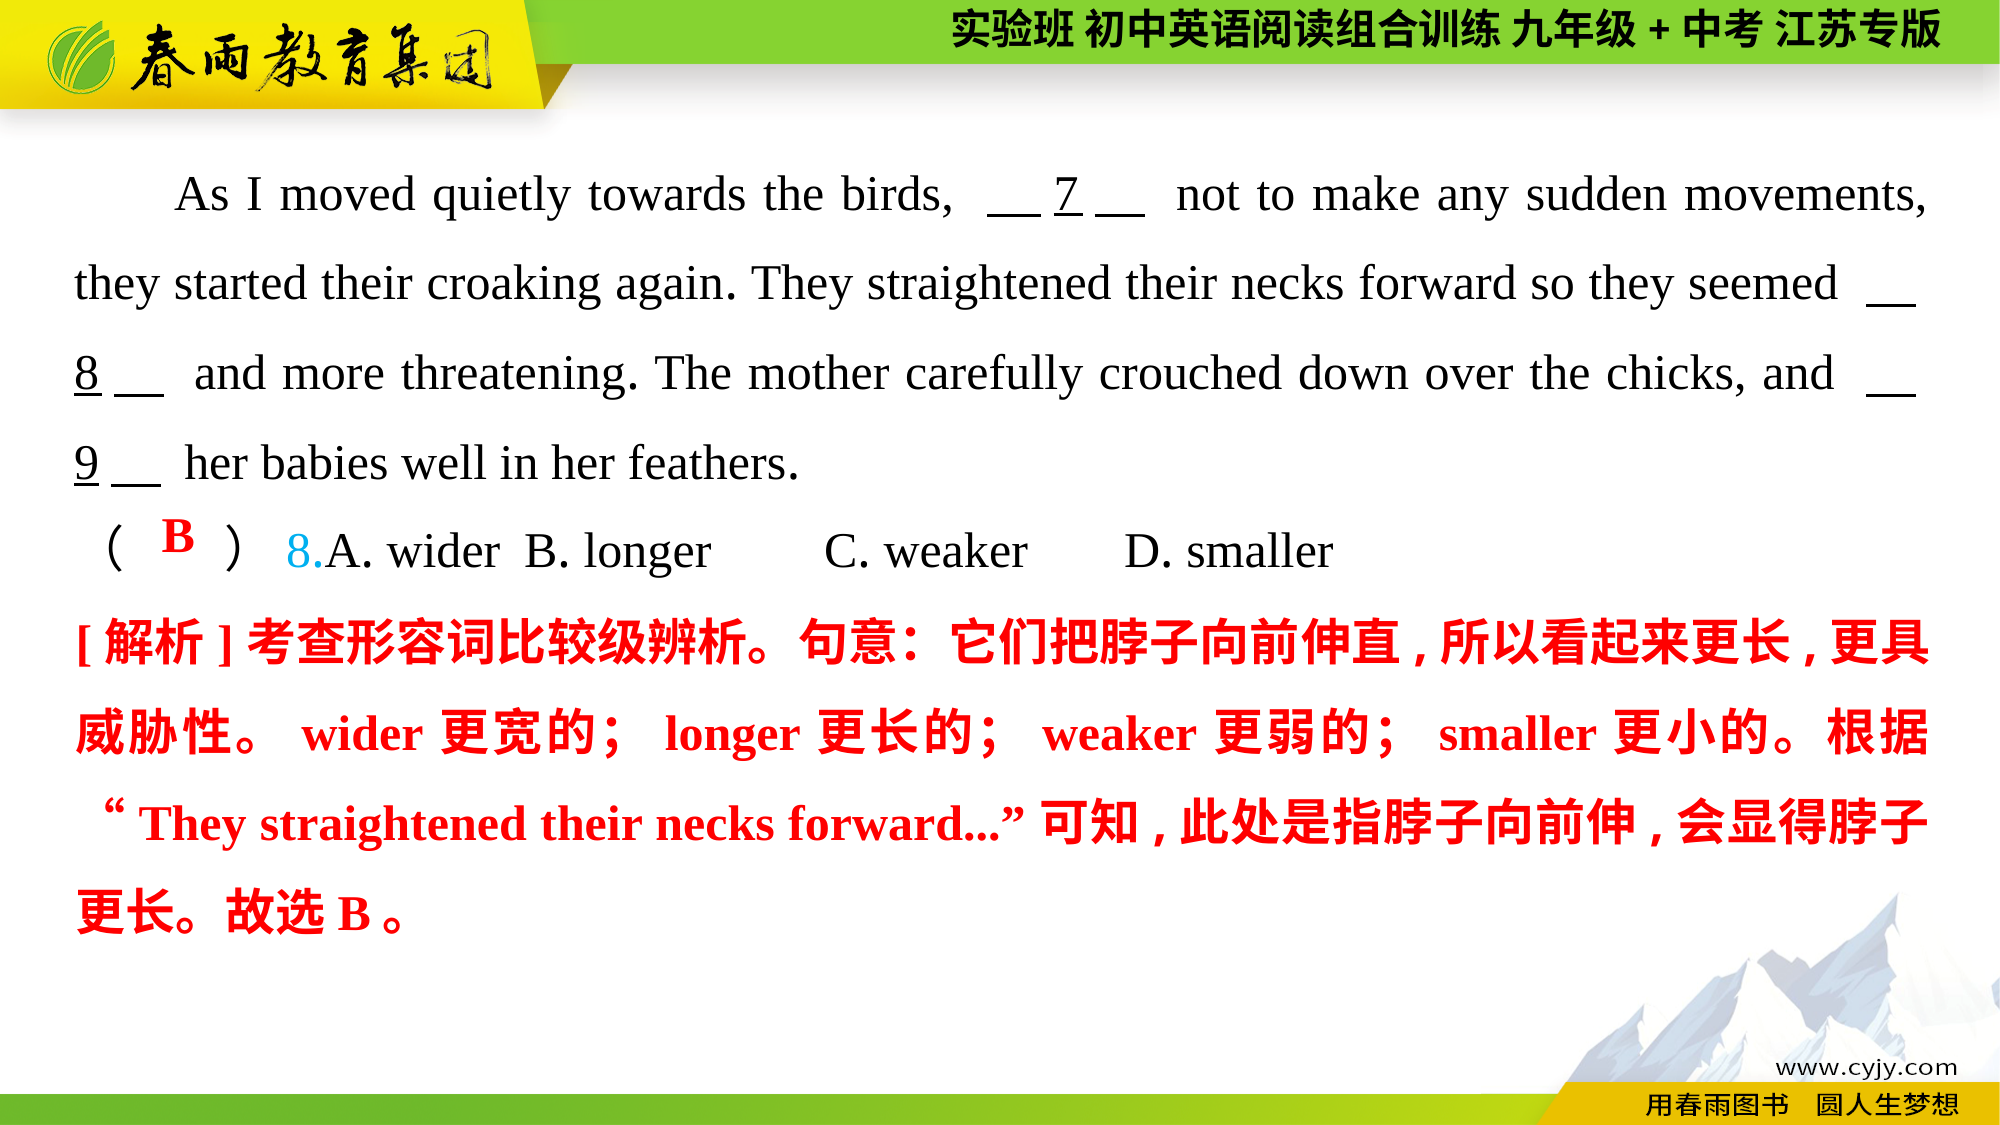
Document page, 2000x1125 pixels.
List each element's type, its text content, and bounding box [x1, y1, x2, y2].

picture [0, 0, 2000, 1125]
text_box [解析]考查形容词比较级辨析。句意：它们把脖子向前伸直,所以看起来更长,更具威胁性。wider更宽的；longer更长的；weaker更弱的；smaller更小的。根据“They straightened their necks forward...”可知,此处是指脖子向前伸,会显得脖子更长。故选B。 [60, 573, 1945, 949]
text_box B [146, 494, 210, 570]
text_box （ ）8.A. wider B. longer C. weaker D. smaller [59, 479, 1944, 585]
list As I moved quietly towards the birds, 7 not to make any sudden movements, they started their croaking again. They straightened their necks forward so they seemed 8 and more threatening. The mother carefully crouched down over the chicks, and 9 her babies well in her feathers. [59, 122, 1944, 479]
